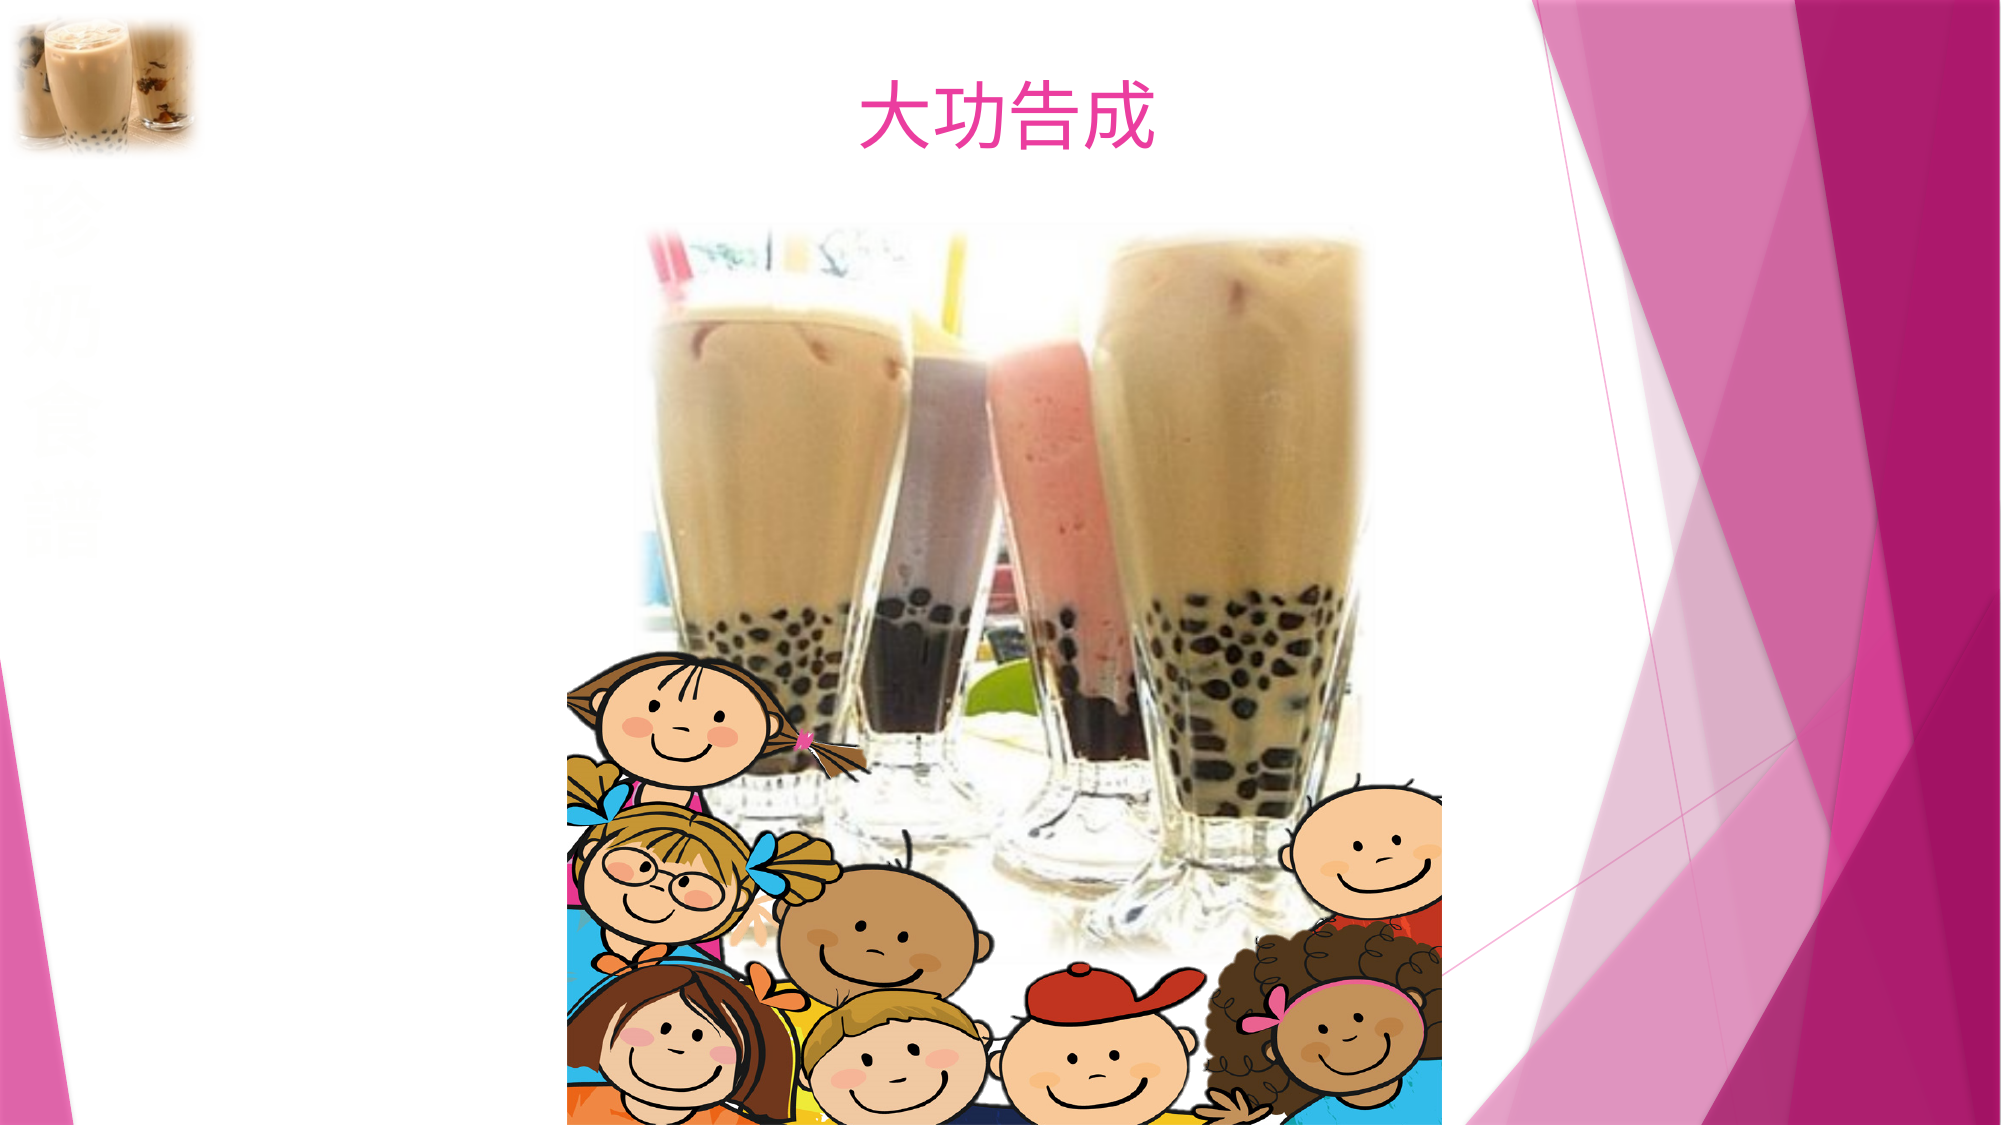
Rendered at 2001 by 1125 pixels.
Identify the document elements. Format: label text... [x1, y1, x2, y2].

picture [566, 626, 1443, 1125]
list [633, 222, 1376, 625]
title 大功告成 [173, 61, 1843, 209]
picture [37, 42, 176, 131]
